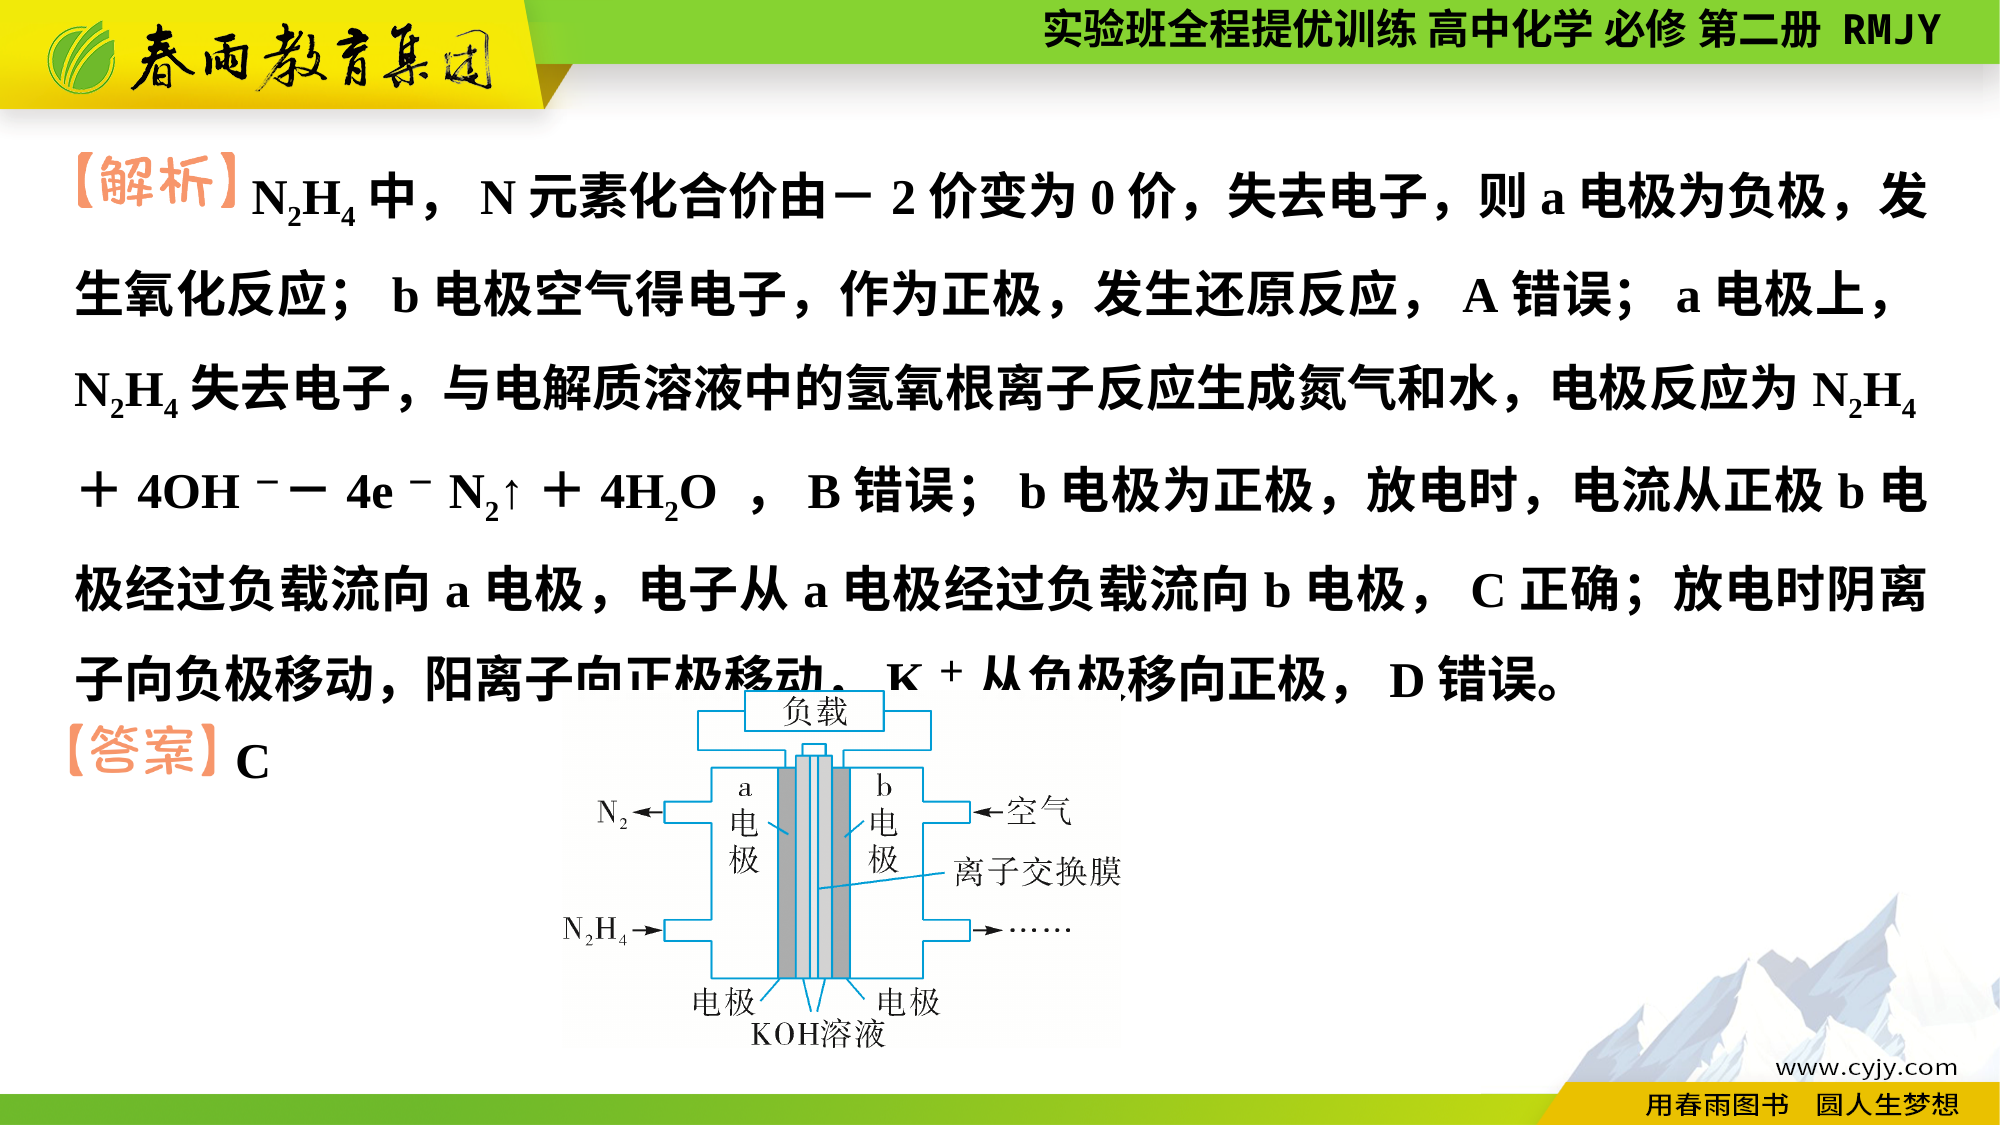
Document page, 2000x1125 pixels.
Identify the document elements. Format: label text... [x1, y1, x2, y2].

text_box C [1123, 690, 1944, 796]
text_box C [220, 690, 560, 796]
picture [0, 0, 2000, 1125]
